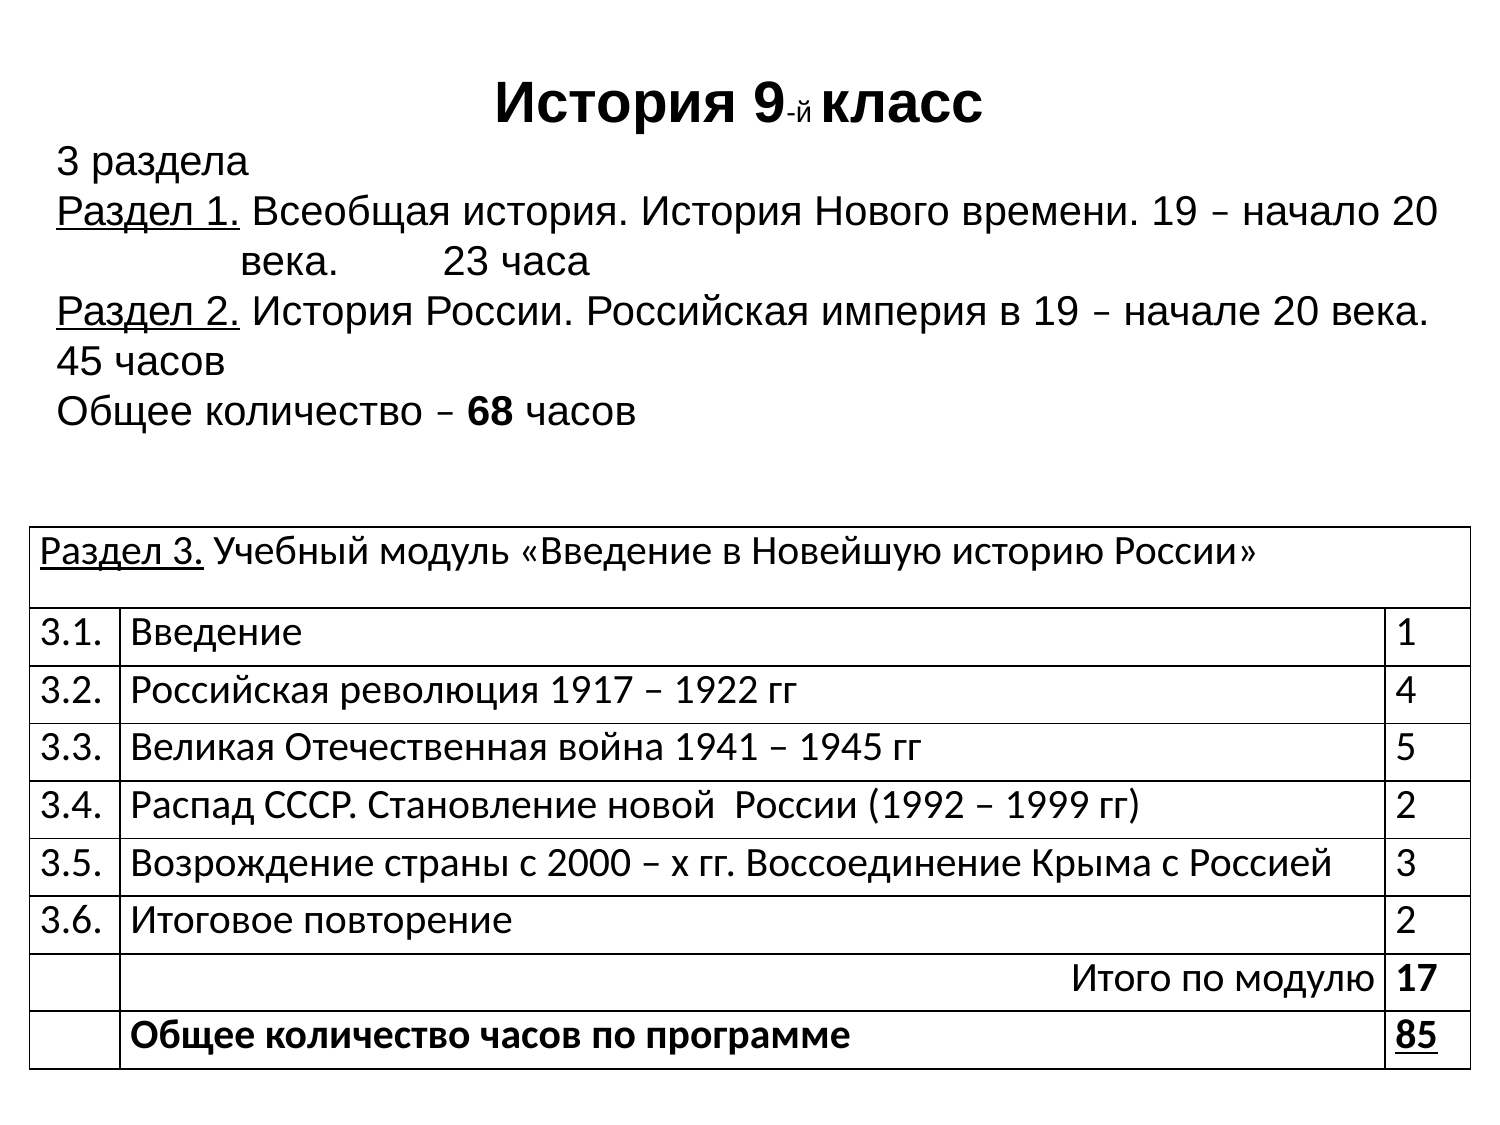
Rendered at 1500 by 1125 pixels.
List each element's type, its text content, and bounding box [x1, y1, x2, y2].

table_cell 2 [1386, 782, 1470, 838]
table_cell Введение [121, 609, 1384, 665]
table_cell 2 [1386, 897, 1470, 953]
table_cell 85 [1386, 1012, 1470, 1068]
table_cell Распад СССР. Становление новой России (1992 – 1999 гг) [121, 782, 1384, 838]
table_cell 4 [1386, 667, 1470, 723]
table_cell 3.2. [30, 667, 119, 723]
table_cell Возрождение страны с 2000 – х гг. Воссоединение Крыма с Россией [121, 839, 1384, 895]
table_cell 3.1. [30, 609, 119, 665]
table_cell 5 [1386, 724, 1470, 780]
table_cell Великая Отечественная война 1941 – 1945 гг [121, 724, 1384, 780]
text_box История 9-й класс 3 раздела Раздел 1. Всеобщая история. История Нового времени. 19 – начало 20 века. 23 часа Раздел 2. История России. Российская империя в 19 – начале 20 века. 45 часов Общее количество – 68 часов [41, 56, 1471, 442]
table_cell 3.4. [30, 782, 119, 838]
table_cell 1 [1386, 609, 1470, 665]
table_cell Российская революция 1917 – 1922 гг [121, 667, 1384, 723]
table_header Раздел 3. Учебный модуль «Введение в Новейшую историю России» [30, 528, 1470, 607]
table_cell 3 [1386, 839, 1470, 895]
table_cell Общее количество часов по программе [121, 1012, 1384, 1068]
table_cell Итоговое повторение [121, 897, 1384, 953]
table_cell [30, 1012, 119, 1068]
table_cell [30, 955, 119, 1010]
table_cell 17 [1386, 955, 1470, 1010]
table_cell Итого по модулю [121, 955, 1384, 1010]
table_cell 3.5. [30, 839, 119, 895]
table_cell 3.6. [30, 897, 119, 953]
table_cell 3.3. [30, 724, 119, 780]
